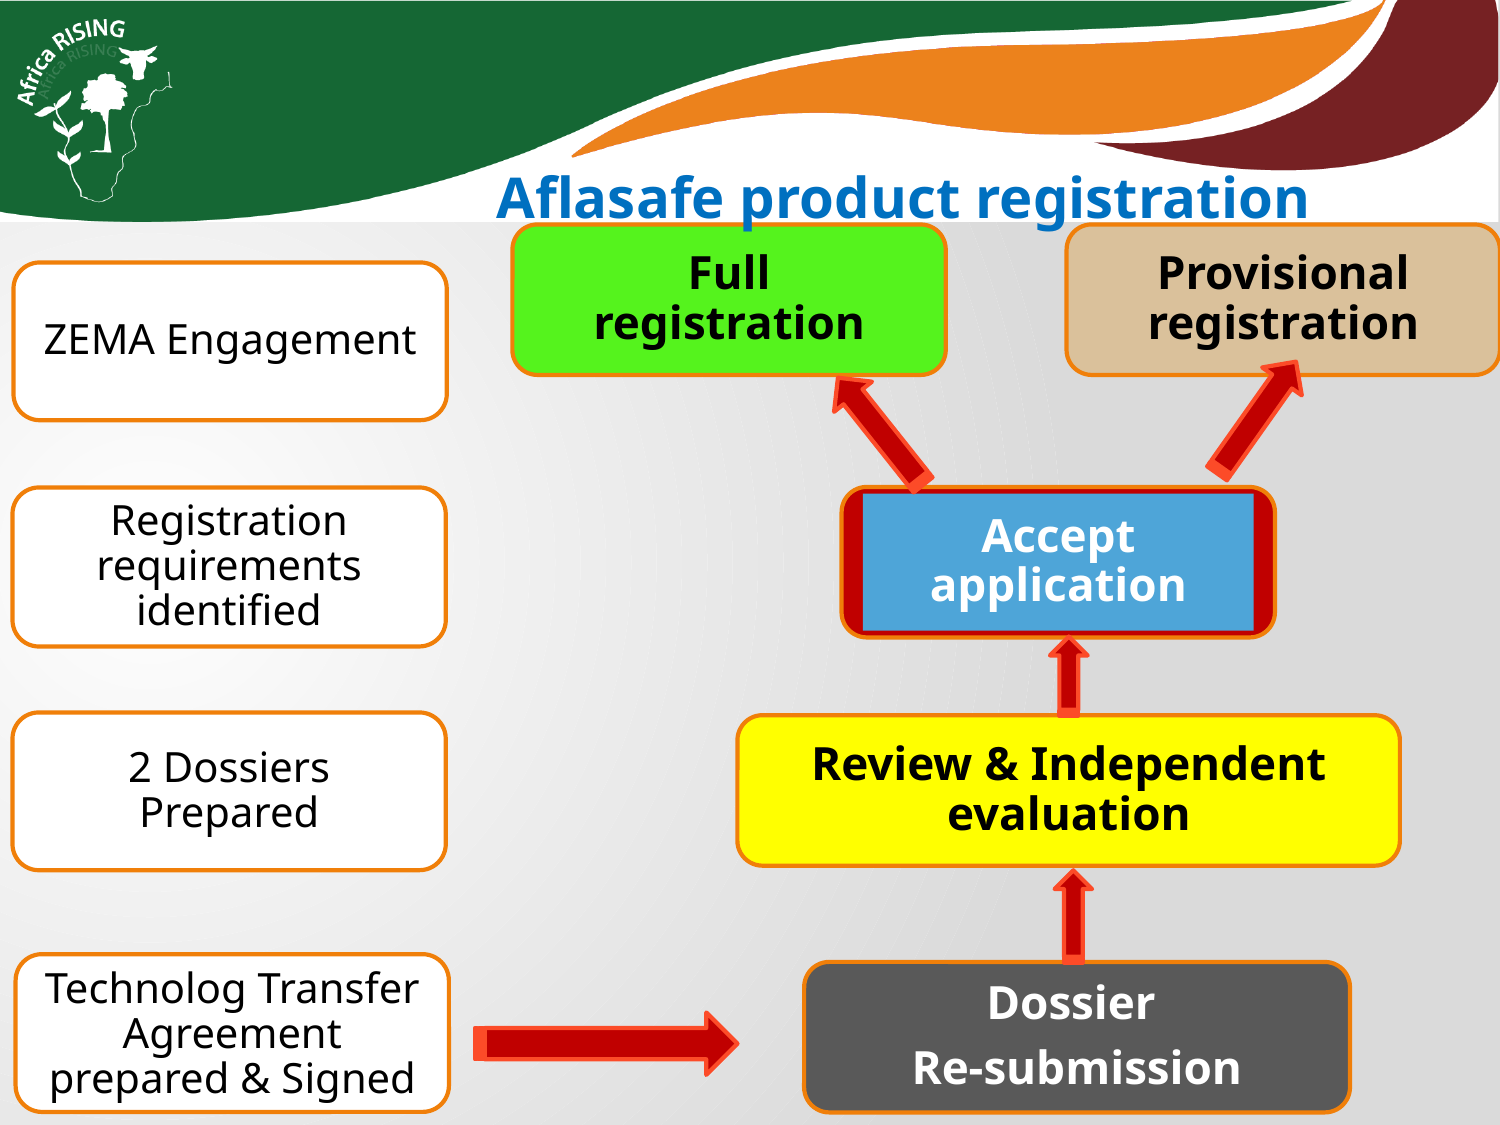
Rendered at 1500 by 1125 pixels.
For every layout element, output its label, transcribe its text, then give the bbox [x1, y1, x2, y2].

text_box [1066, 223, 1500, 376]
text_box [1048, 645, 1090, 707]
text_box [736, 714, 1401, 867]
text_box [473, 1010, 740, 1077]
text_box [11, 486, 447, 648]
text_box Aflasafe product registration [448, 121, 1325, 238]
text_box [511, 223, 947, 376]
text_box [1205, 383, 1304, 479]
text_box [11, 711, 447, 871]
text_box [15, 953, 450, 1113]
picture [0, 0, 1499, 222]
text_box [831, 383, 935, 479]
text_box [1052, 874, 1095, 954]
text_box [12, 261, 448, 421]
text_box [841, 486, 1276, 638]
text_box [803, 961, 1351, 1113]
